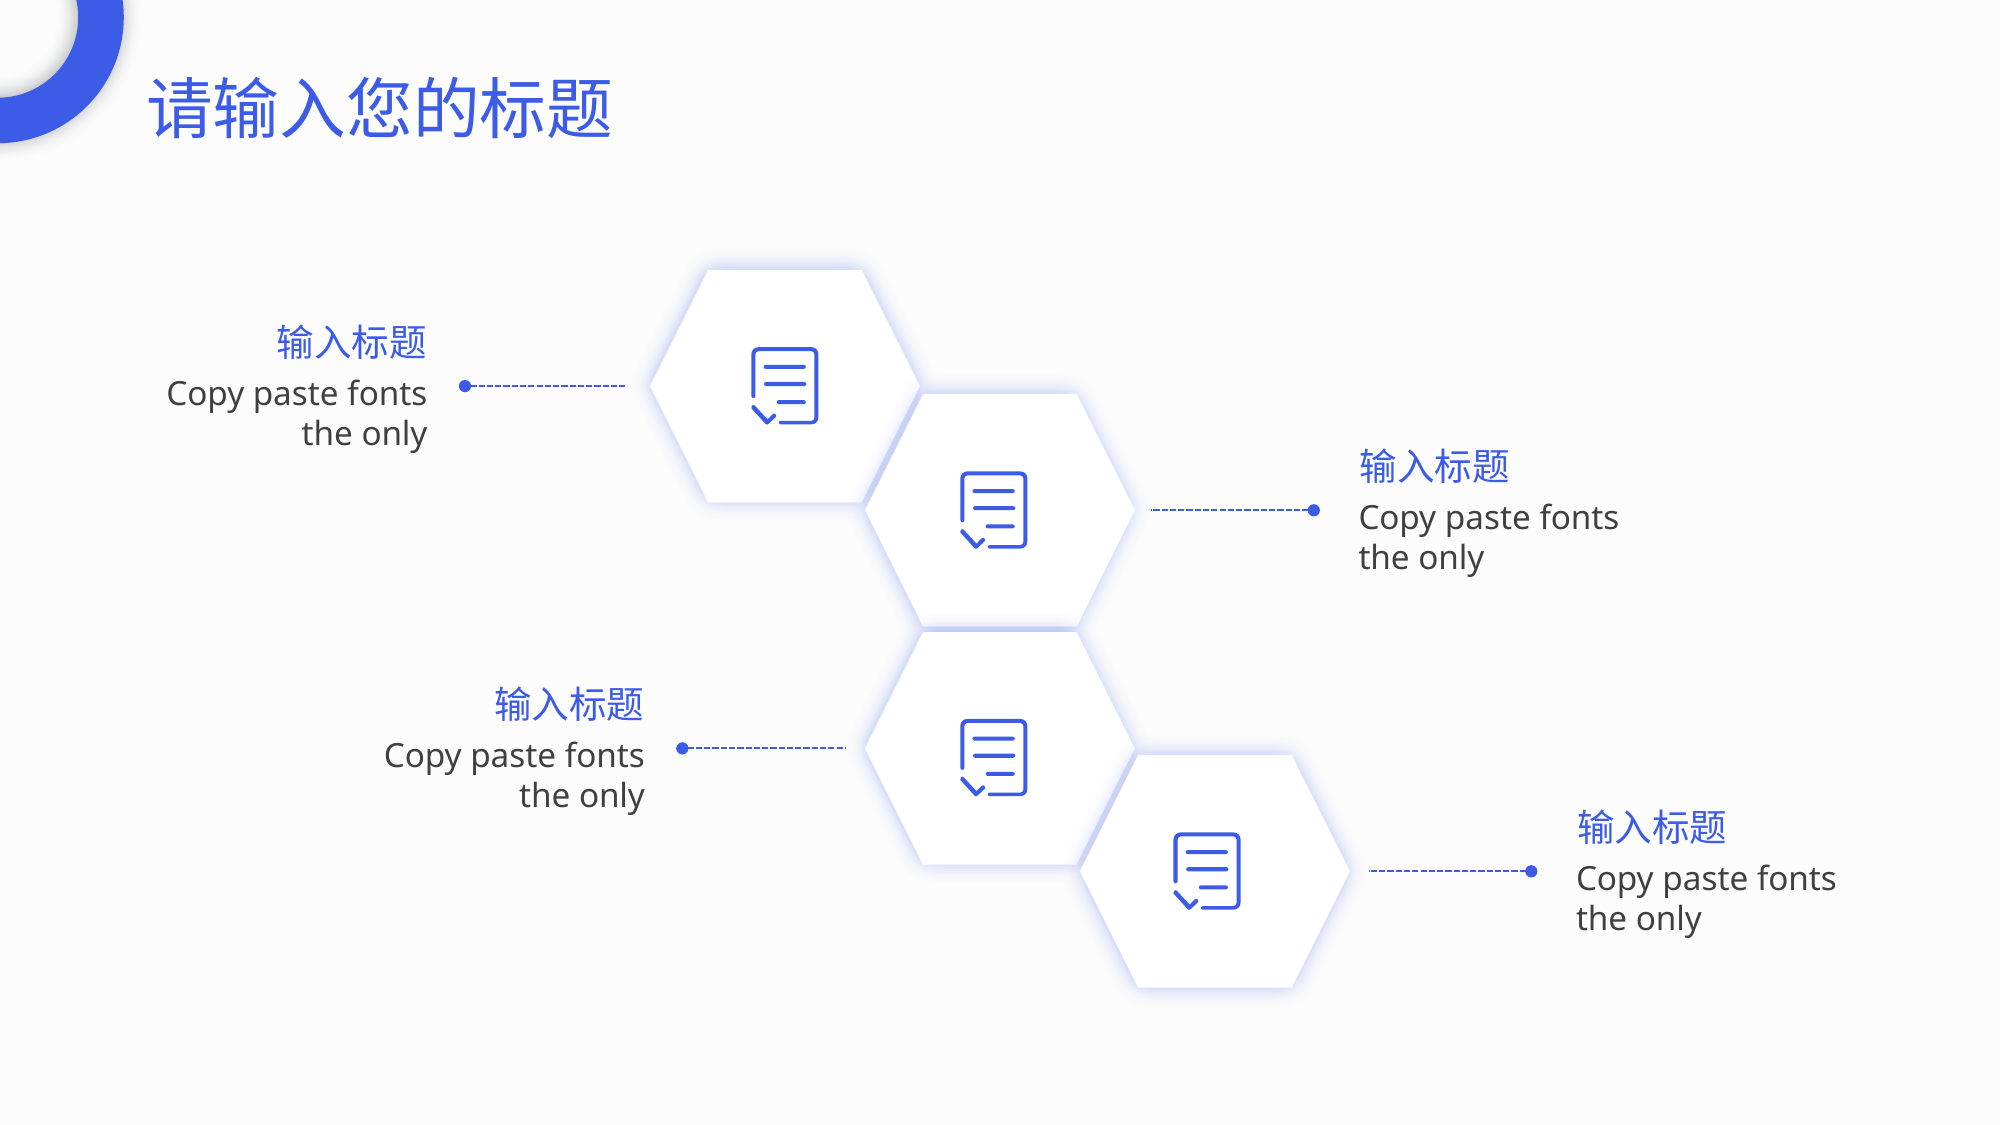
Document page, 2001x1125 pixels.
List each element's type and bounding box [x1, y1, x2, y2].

text_box [241, 631, 1135, 865]
text_box [0, 0, 825, 156]
text_box [23, 269, 920, 503]
text_box [864, 393, 1763, 627]
text_box [1079, 754, 1980, 988]
